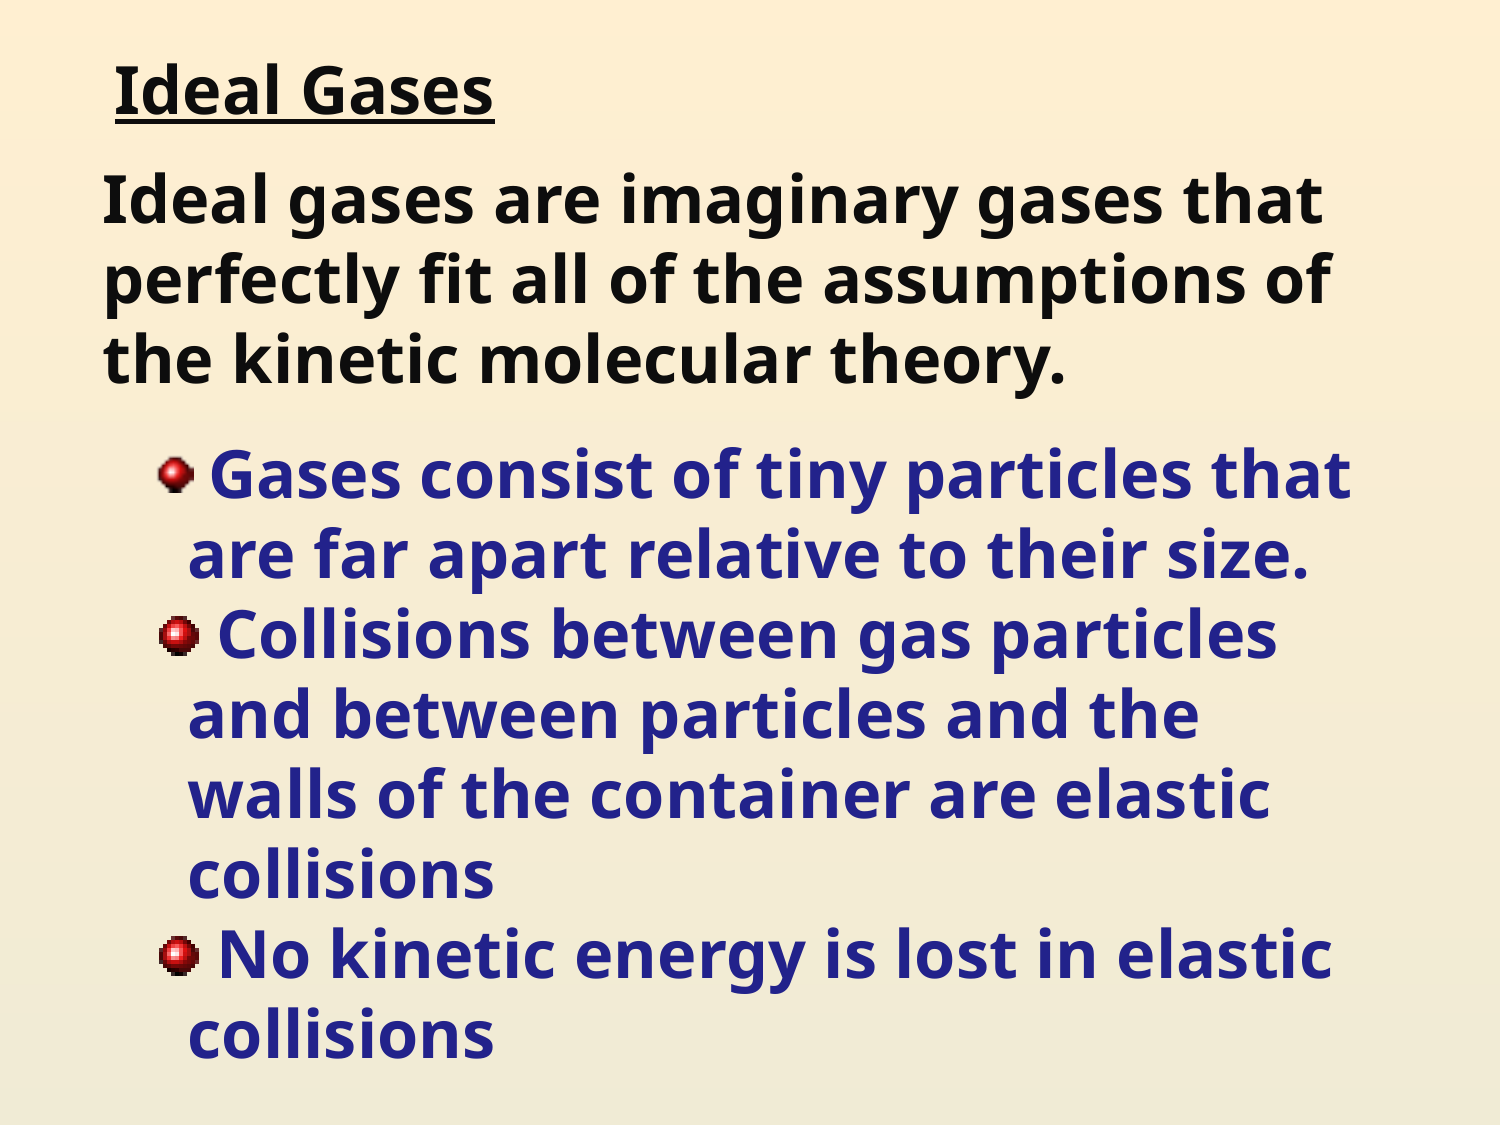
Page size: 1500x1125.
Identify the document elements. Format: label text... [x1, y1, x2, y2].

title Ideal Gases [99, 37, 563, 138]
picture [152, 928, 199, 976]
text_box Ideal gases are imaginary gases that perfectly fit all of the assumptions of the kinetic molecular theory. [87, 149, 1403, 405]
picture [152, 451, 194, 493]
picture [152, 608, 199, 656]
text_box Gases consist of tiny particles that are far apart relative to their size. Collisions between gas particles and between particles and the walls of the container are elastic collisions No kinetic energy is lost in elastic collisions [137, 424, 1400, 1080]
